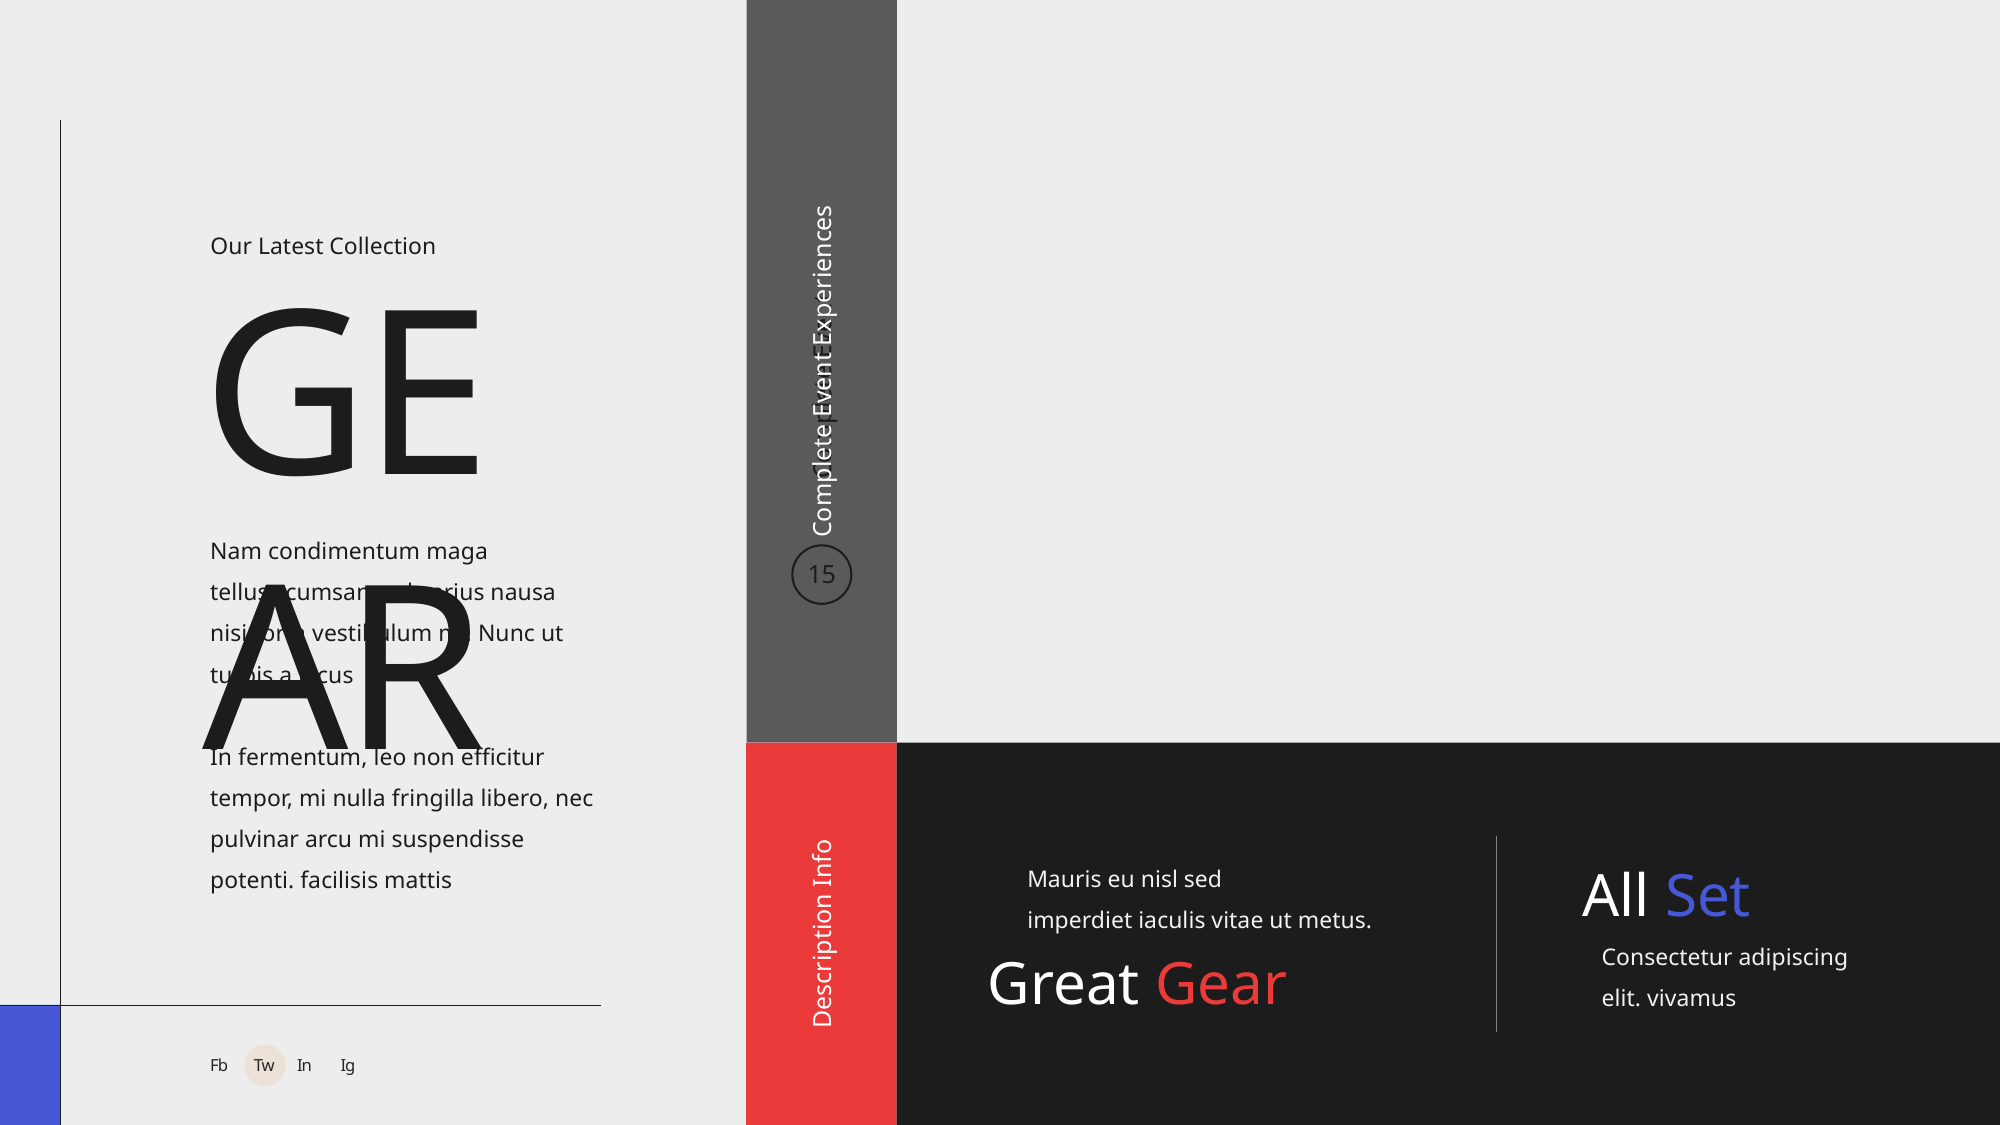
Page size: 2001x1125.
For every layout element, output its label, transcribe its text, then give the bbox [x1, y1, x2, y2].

text_box Description Info [798, 823, 844, 1045]
text_box Nam condimentum maga tellus ccumsan vel varius nausa nisiporta vestibulum mi. Nunc ut turpis a lacus In fermentum, leo non efficitur tempor, mi nulla fringilla libero, nec pulvinar arcu mi suspendisse potenti. facilisis mattis [210, 522, 602, 894]
text_box Tw [253, 1047, 279, 1083]
text_box Great Gear [987, 946, 1288, 1017]
picture [746, 0, 2000, 743]
text_box In [297, 1047, 322, 1083]
text_box All Set [1582, 858, 1751, 929]
text_box GEAR [202, 245, 610, 796]
text_box [243, 1043, 278, 1088]
text_box Ig [340, 1047, 365, 1083]
text_box Mauris eu nisl sed imperdiet iaculis vitae ut metus. [1027, 850, 1410, 933]
text_box Fb [210, 1047, 235, 1083]
text_box [279, 1048, 287, 1083]
text_box Consectetur adipiscing elit. vivamus [1601, 929, 1894, 1012]
text_box Our Latest Collection [210, 231, 597, 259]
